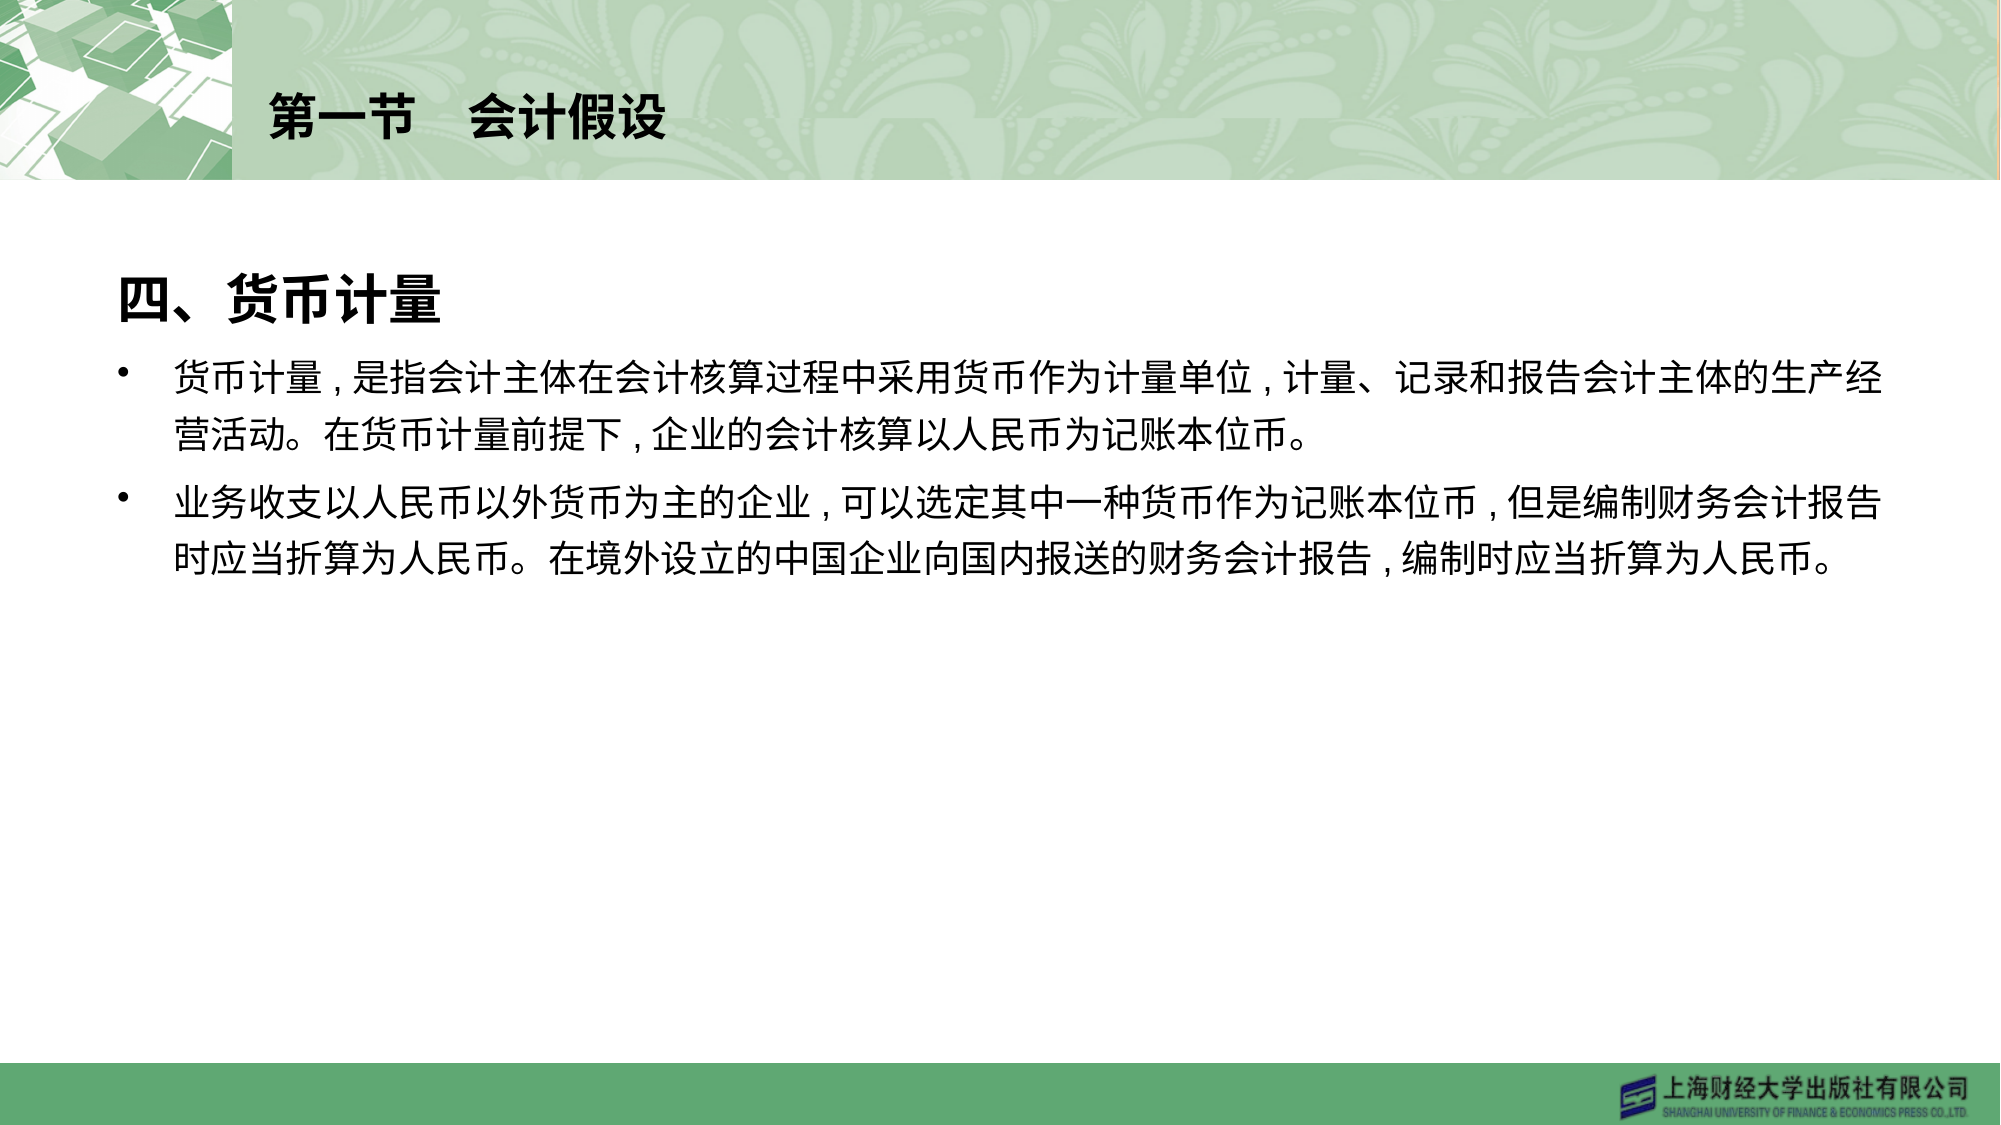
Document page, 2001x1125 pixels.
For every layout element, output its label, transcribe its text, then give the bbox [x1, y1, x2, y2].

picture [0, 0, 2001, 1125]
list 四、货币计量 货币计量,是指会计主体在会计核算过程中采用货币作为计量单位,计量、记录和报告会计主体的生产经营活动。在货币计量前提下,企业的会计核算以人民币为记账本位币。 业务收支以人民币以外货币为主的企业,可以选定其中一种货币作为记账本位币,但是编制财务会计报告时应当折算为人民币。在境外设立的中国企业向国内报送的财务会计报告,编制时应当折算为人民币。 [102, 241, 1898, 1065]
title 第一节 会计假设 [252, 64, 1609, 168]
